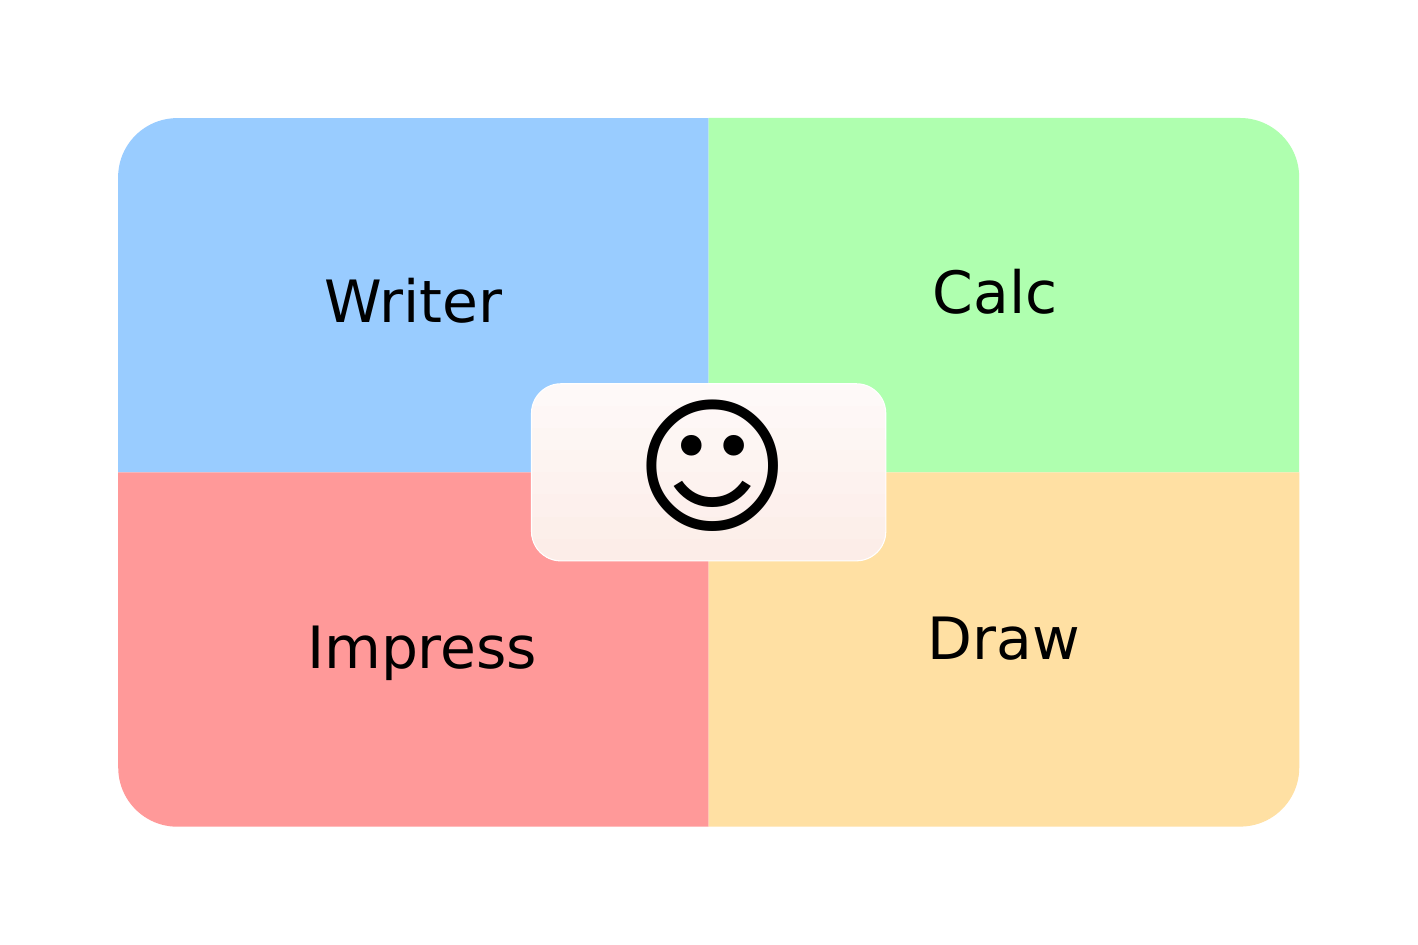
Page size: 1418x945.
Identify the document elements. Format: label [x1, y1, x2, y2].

text_box [118, 117, 1300, 827]
